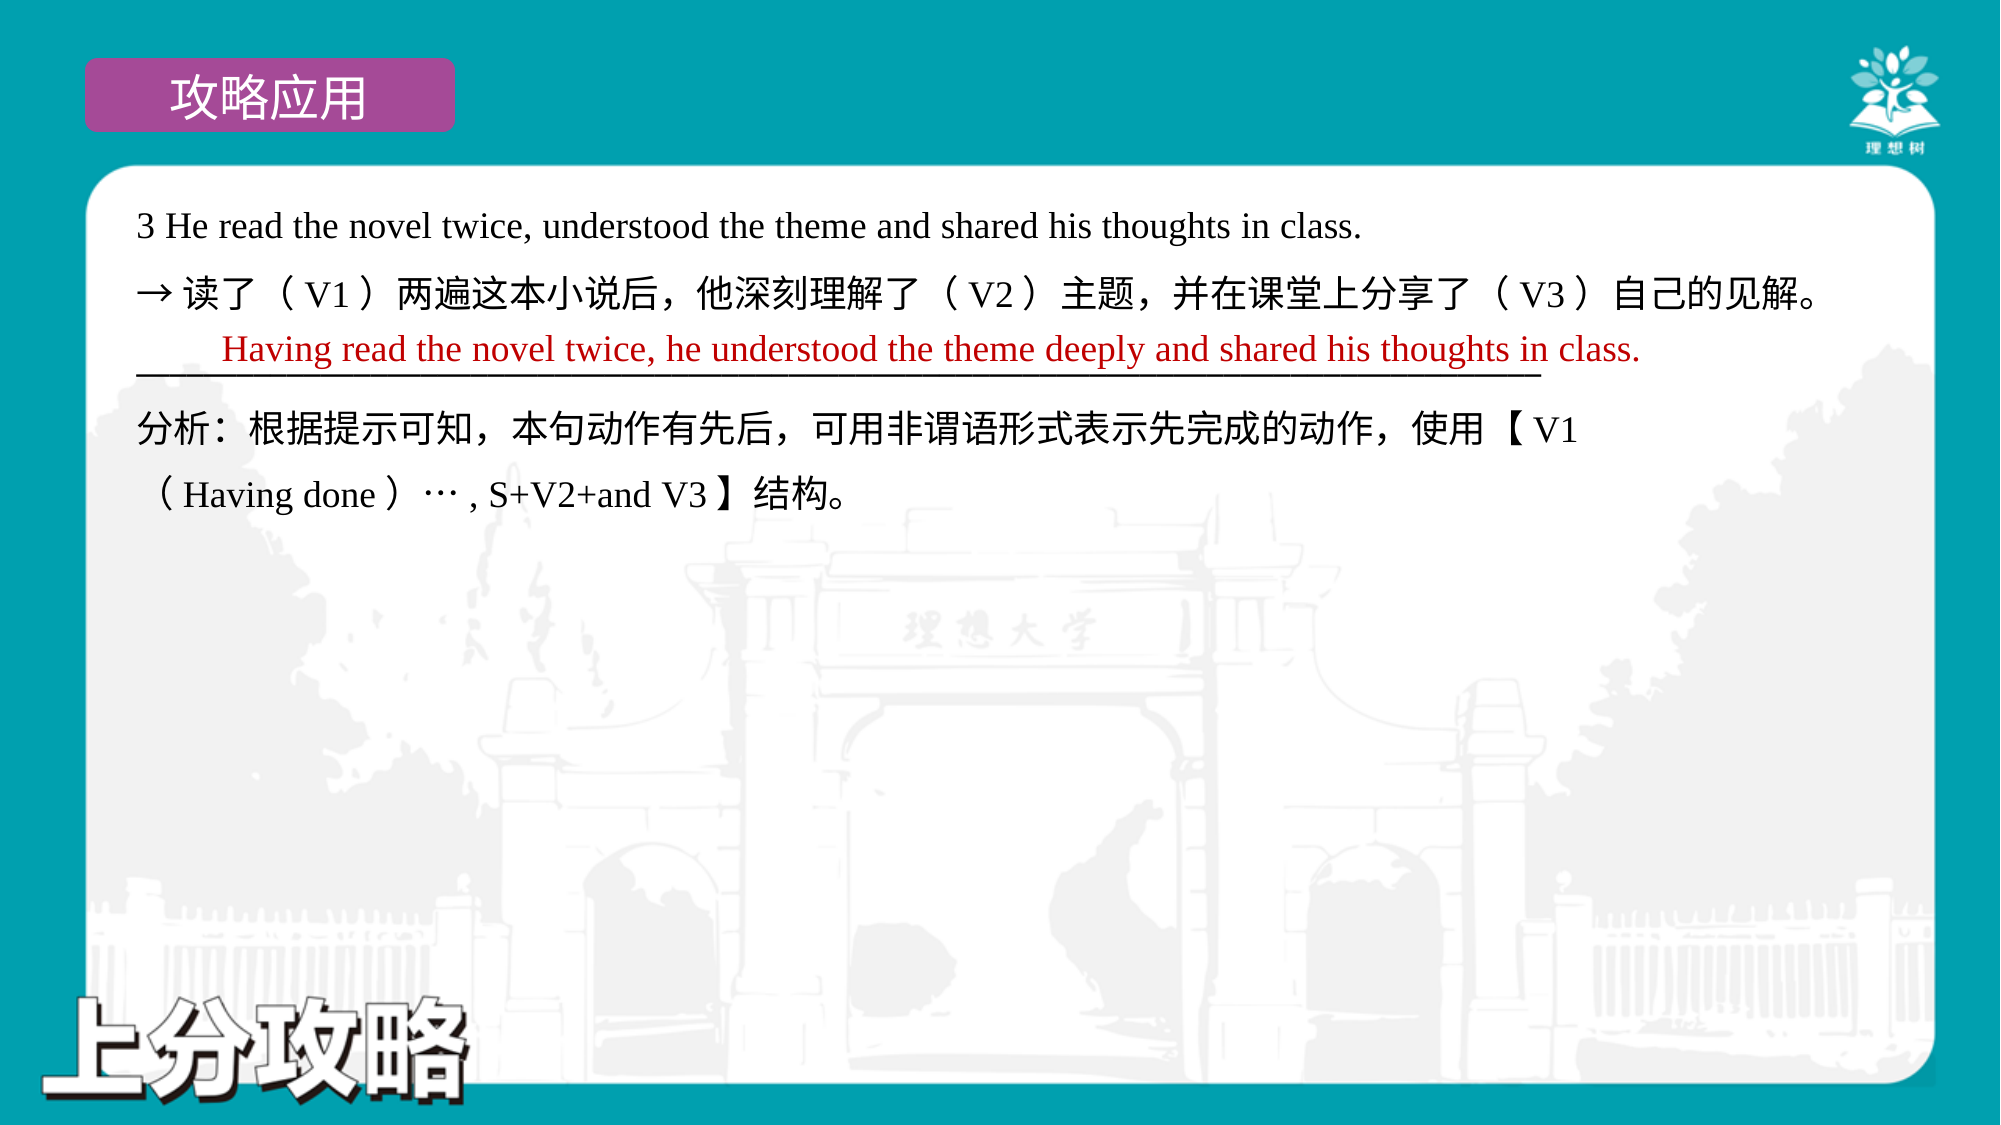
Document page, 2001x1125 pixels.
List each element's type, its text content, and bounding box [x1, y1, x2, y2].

picture [0, 0, 2000, 1125]
text_box 3 He read the novel twice, understood the theme and shared his thoughts in class. →读了（V1）两遍这本小说后，他深刻理解了（V2）主题，并在课堂上分享了（V3）自己的见解。 ____________________________________________________________________________________ [136, 177, 1865, 373]
text_box 分析：根据提示可知，本句动作有先后，可用非谓语形式表示先完成的动作，使用【V1 （Having done）…, S+V2+and V3】结构。 [136, 381, 1865, 508]
text_box Having read the novel twice, he understood the theme deeply and shared his thoughts in class. [141, 304, 1721, 362]
